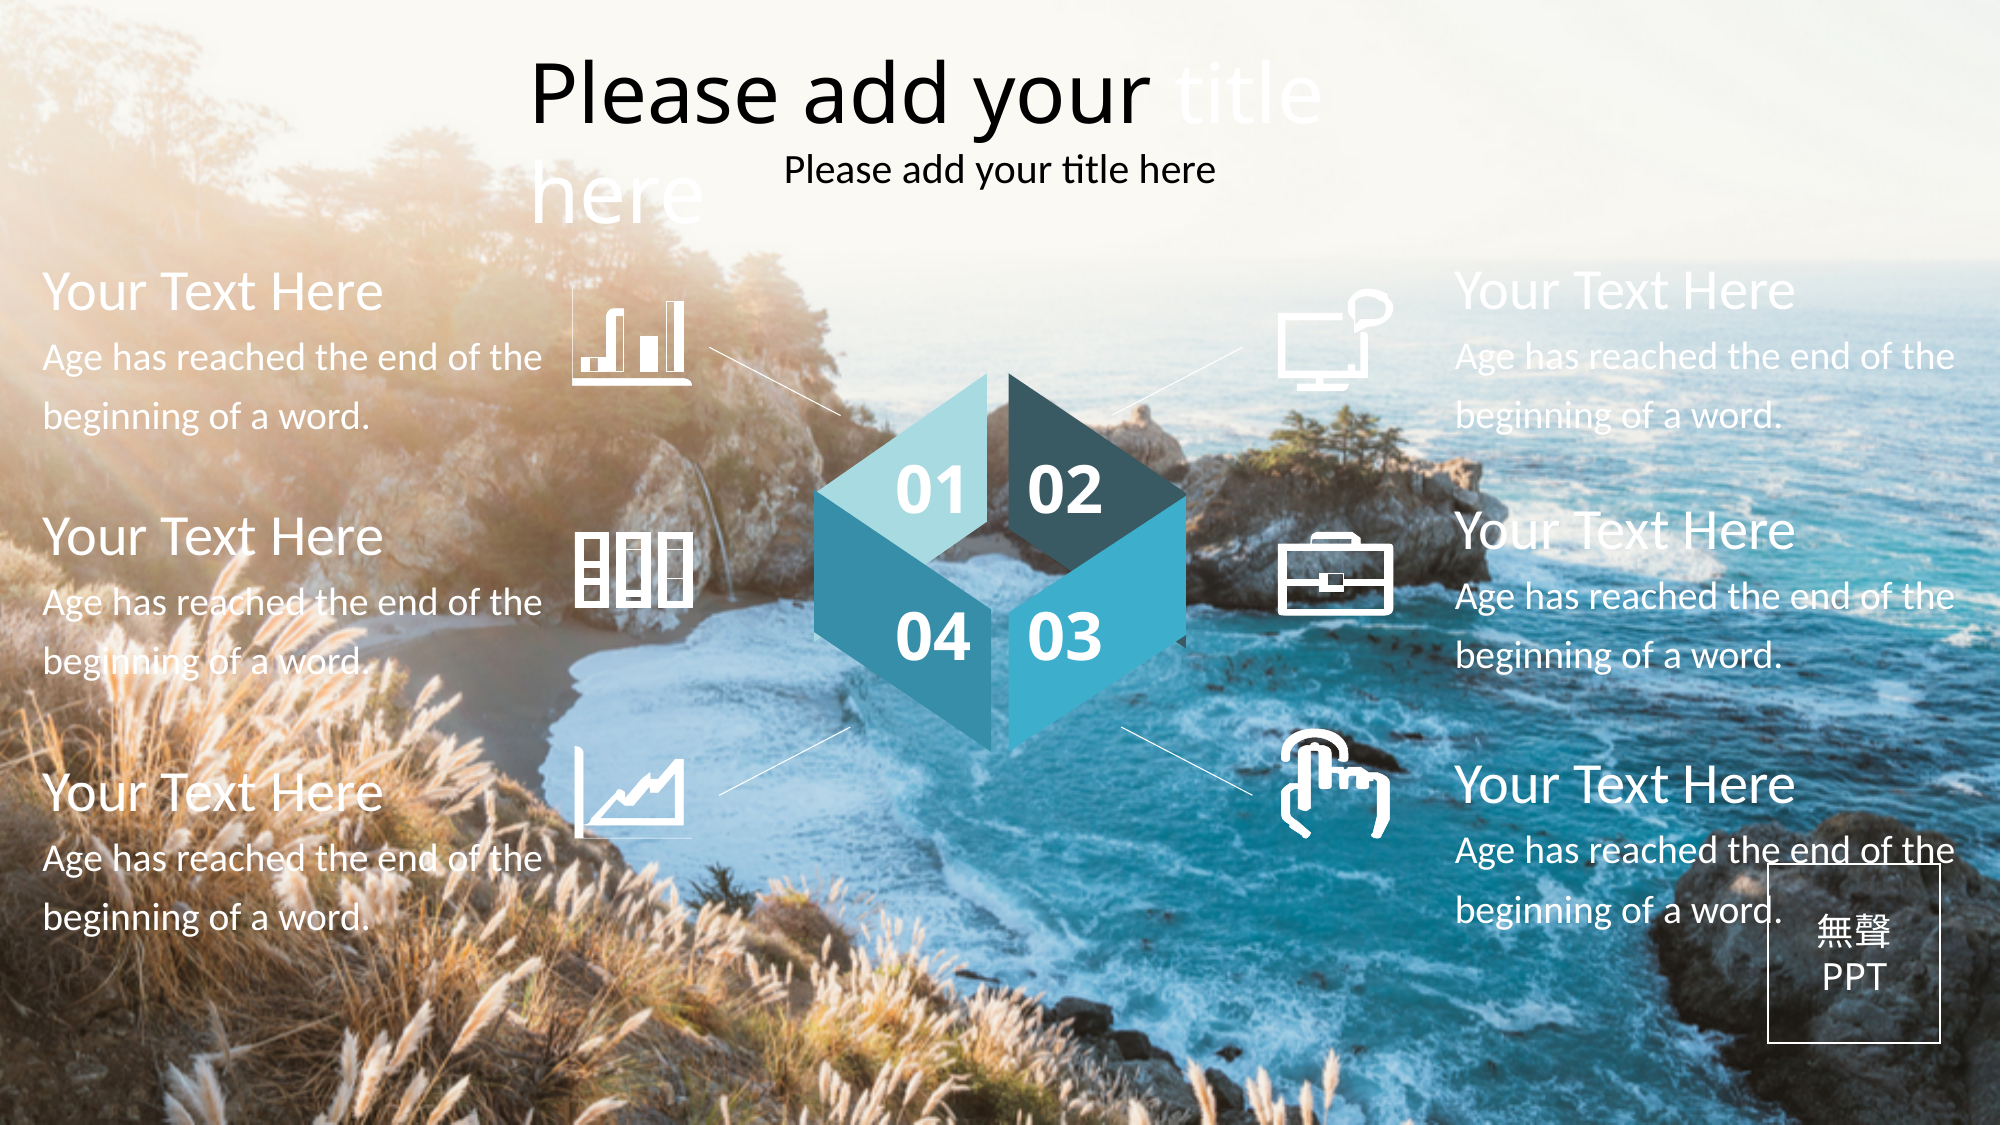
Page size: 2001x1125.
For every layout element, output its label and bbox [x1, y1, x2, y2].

text_box [1768, 864, 1941, 1044]
text_box [1111, 347, 1243, 416]
text_box [1121, 726, 1253, 796]
text_box [709, 347, 841, 416]
picture [0, 0, 2000, 1125]
text_box [719, 727, 851, 796]
text_box [813, 373, 1186, 752]
